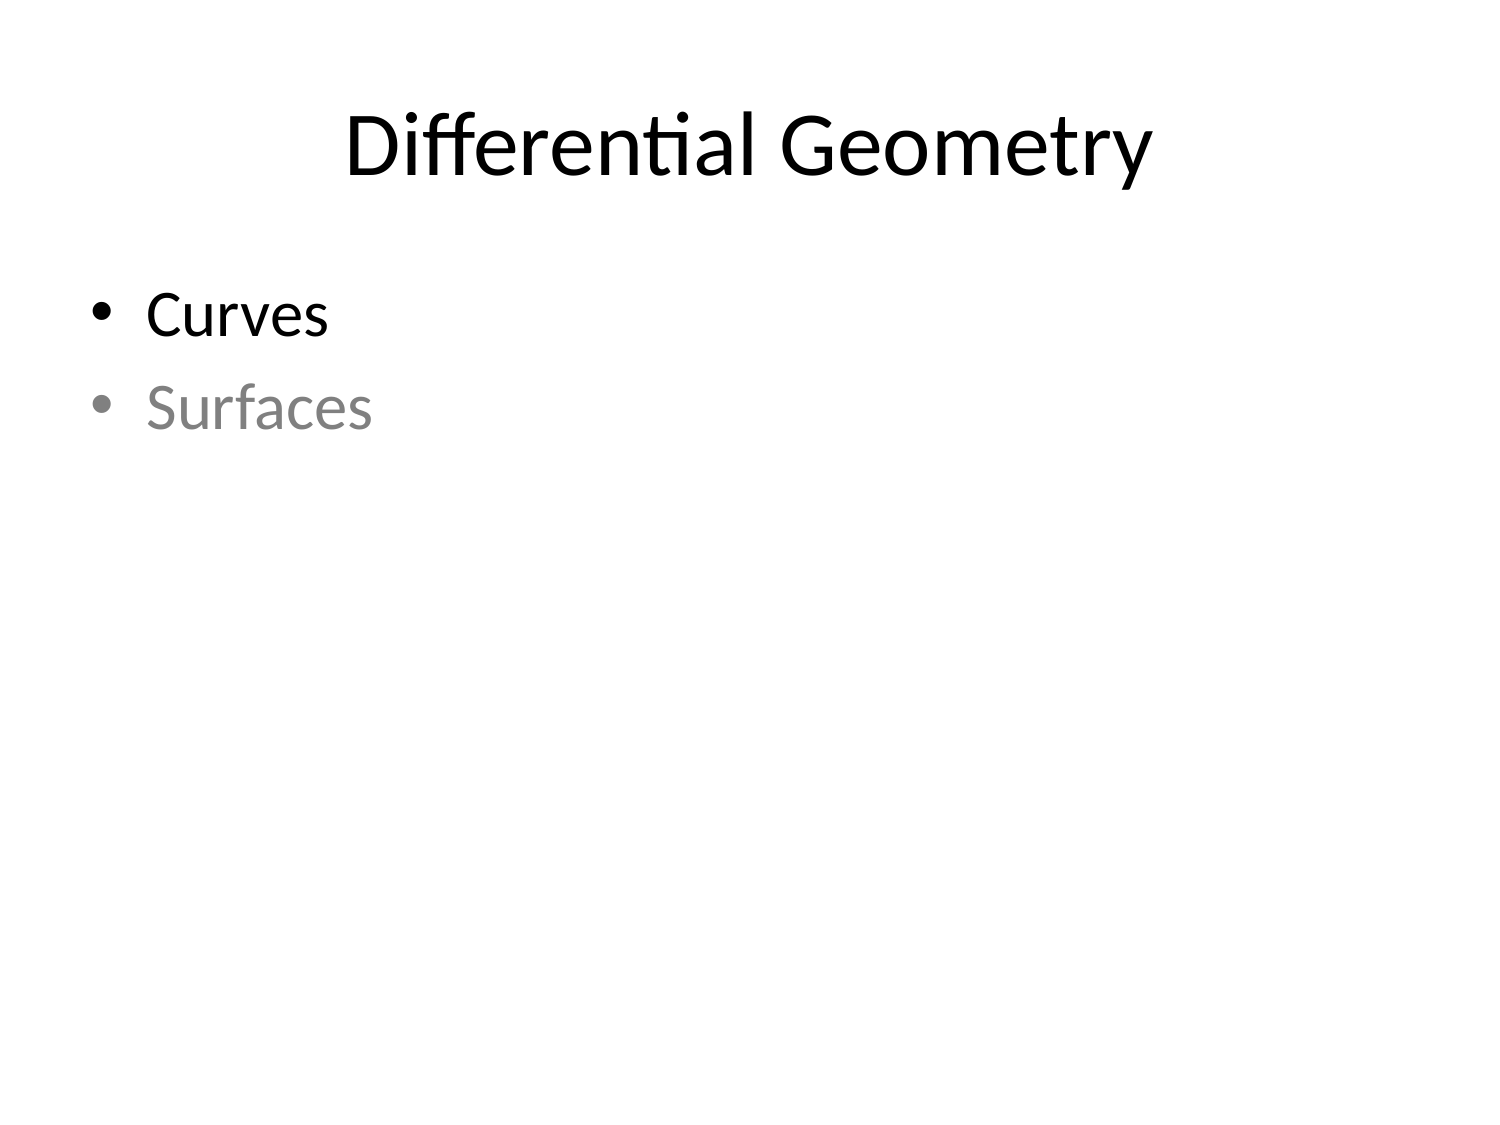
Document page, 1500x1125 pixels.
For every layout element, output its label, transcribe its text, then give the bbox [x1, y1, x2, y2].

title Differential Geometry [75, 45, 1425, 233]
list Curves Surfaces [75, 262, 1425, 1005]
